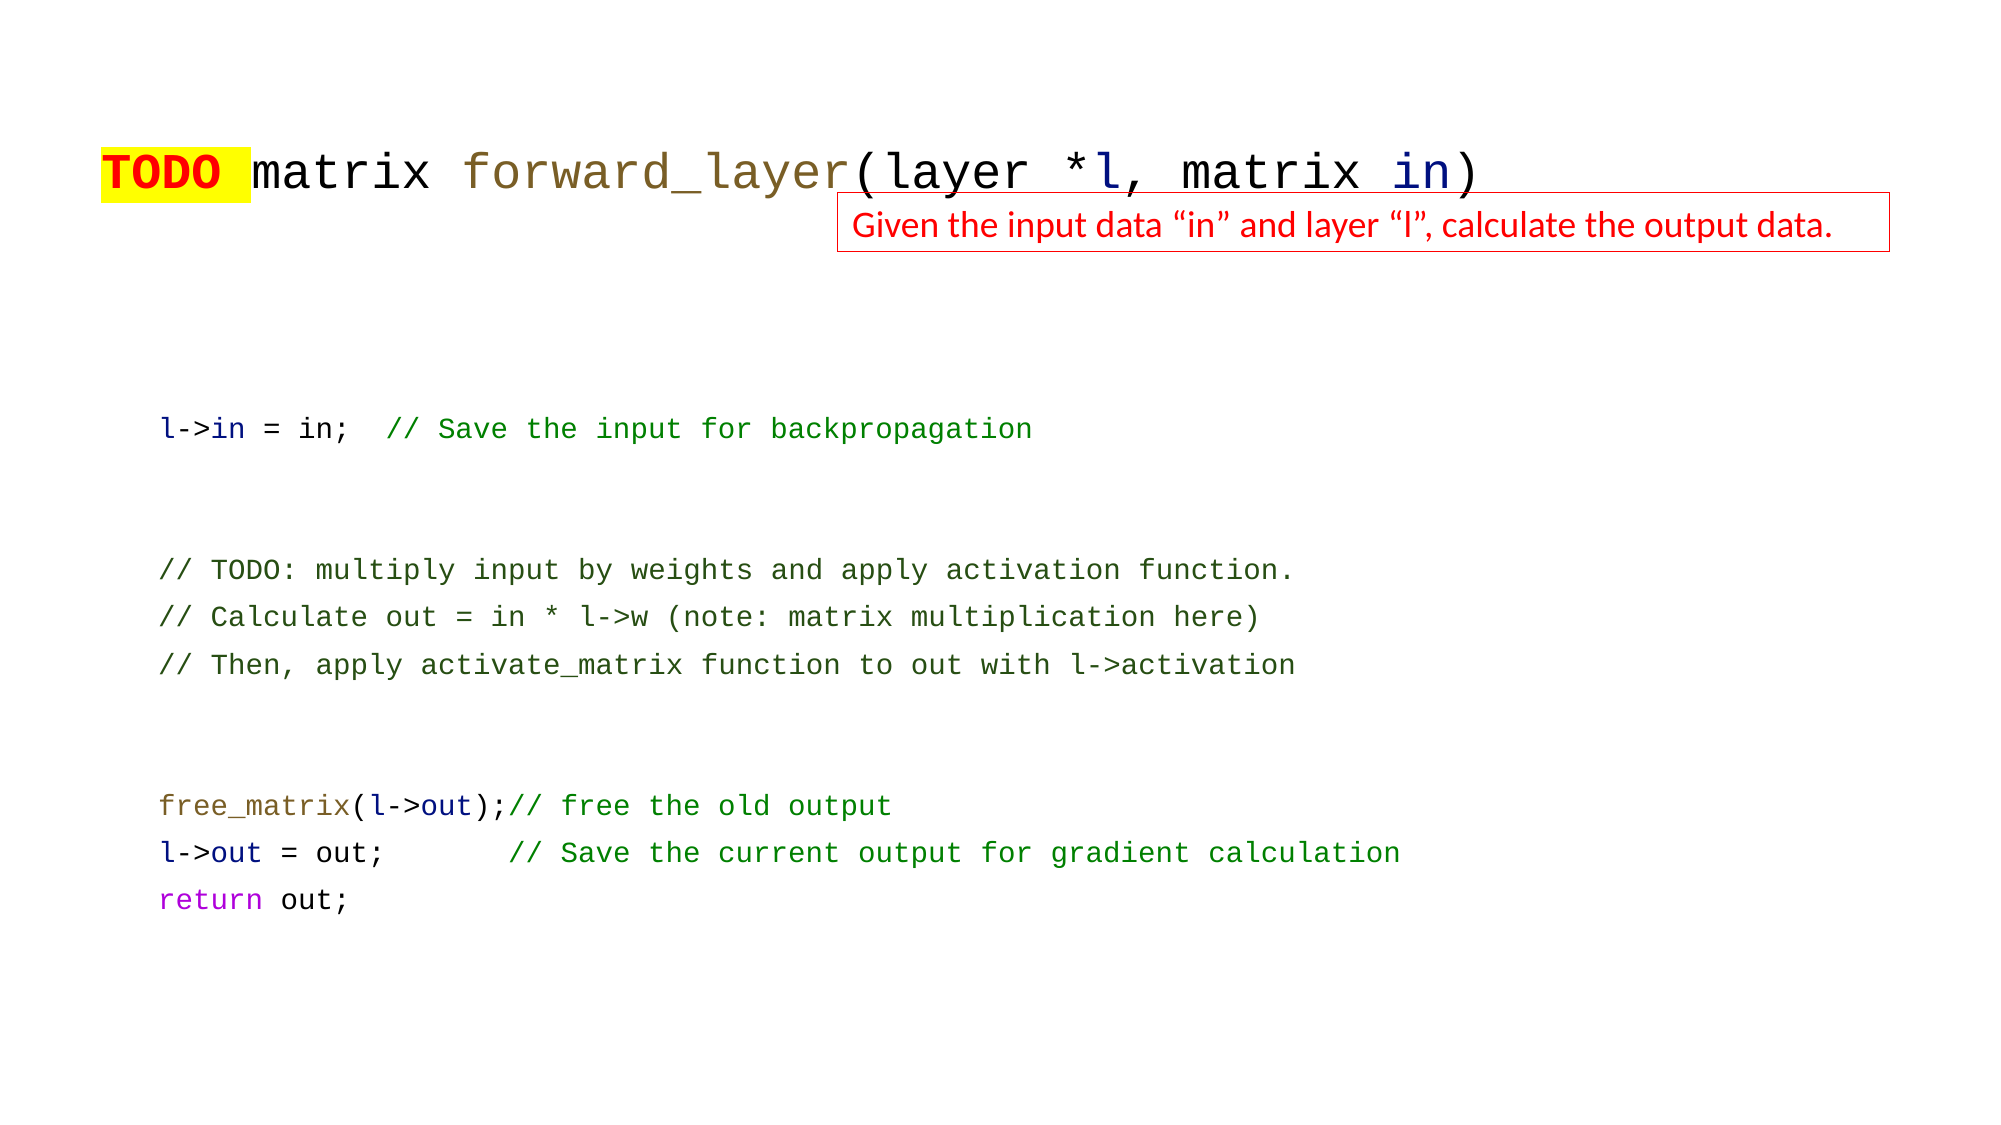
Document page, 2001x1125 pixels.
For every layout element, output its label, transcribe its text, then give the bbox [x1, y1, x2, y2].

list l->in = in; // Save the input for backpropagation // TODO: multiply input by weights and apply activation function. // Calculate out = in * l->w (note: matrix multiplication here) // Then, apply activate_matrix function to out with l->activation free_matrix(l->out);// free the old output l->out = out; // Save the current output for gradient calculation return out; [68, 376, 1932, 1000]
text_box Given the input data “in” and layer “l”, calculate the output data. [837, 192, 1890, 252]
title TODO matrix forward_layer(layer *l, matrix in) [68, 97, 1932, 223]
